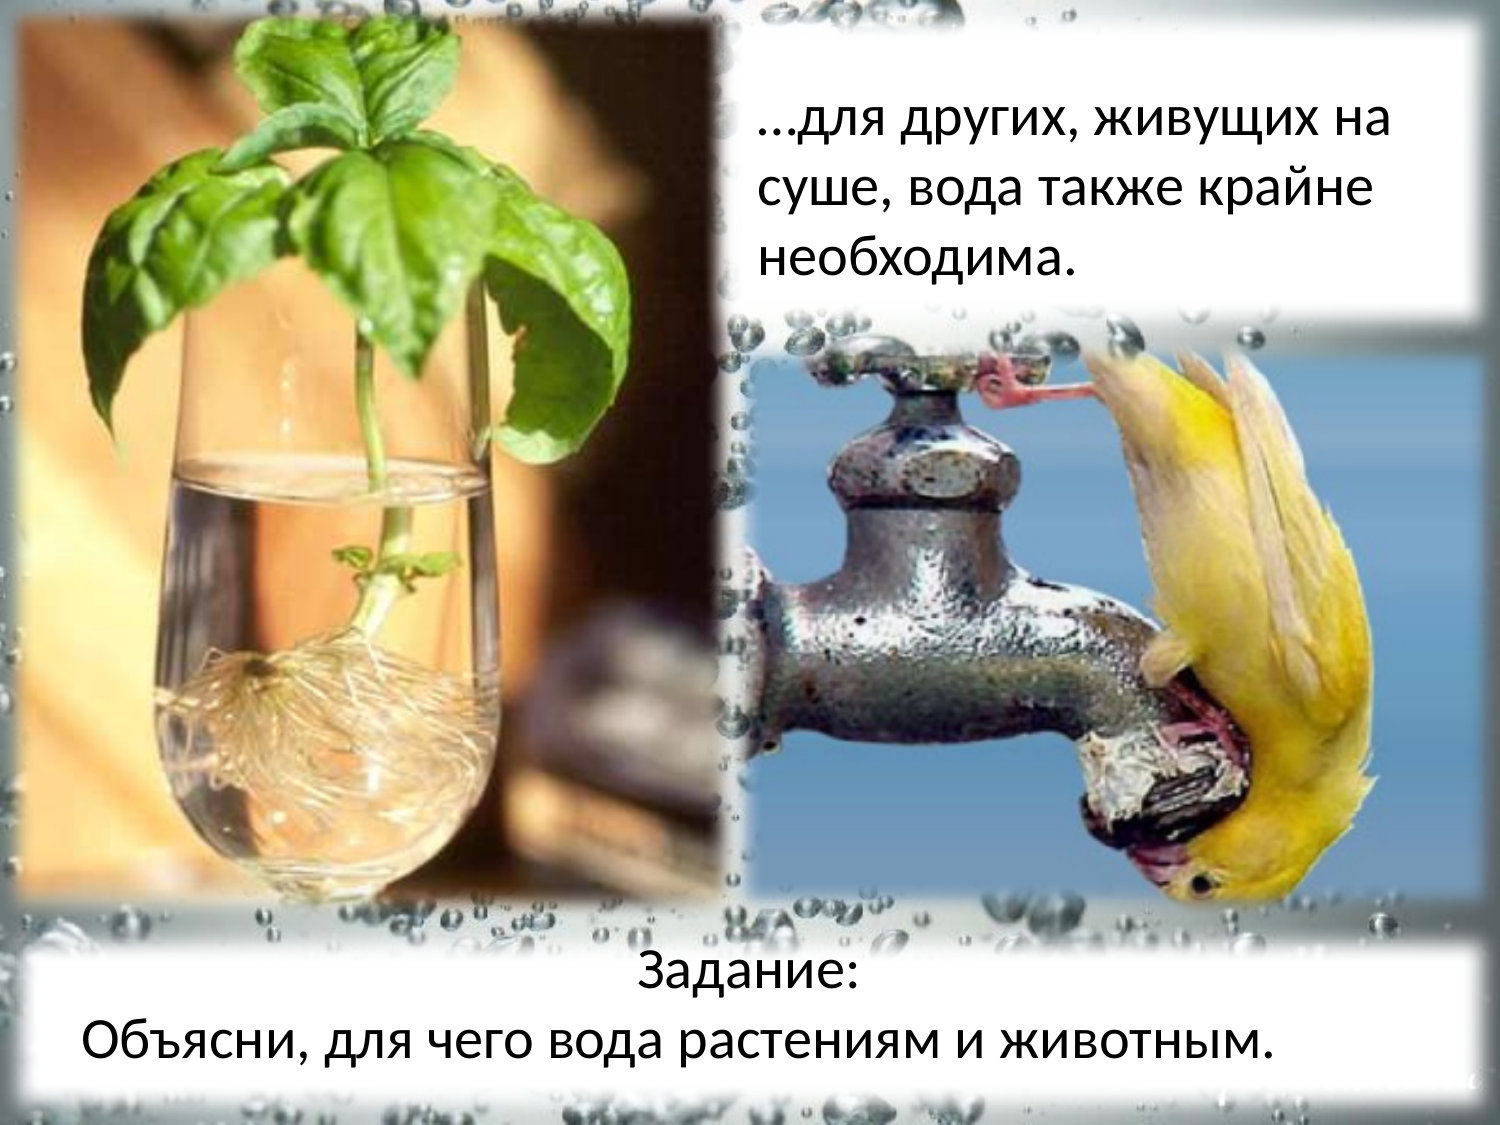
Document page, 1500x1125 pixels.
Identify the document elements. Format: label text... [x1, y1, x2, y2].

text_box …для других, живущих на суше, вода также крайне необходима. [743, 37, 1466, 304]
picture [0, 0, 1500, 1125]
text_box Задание: Объясни, для чего вода растениям и животным. [36, 960, 1466, 1088]
